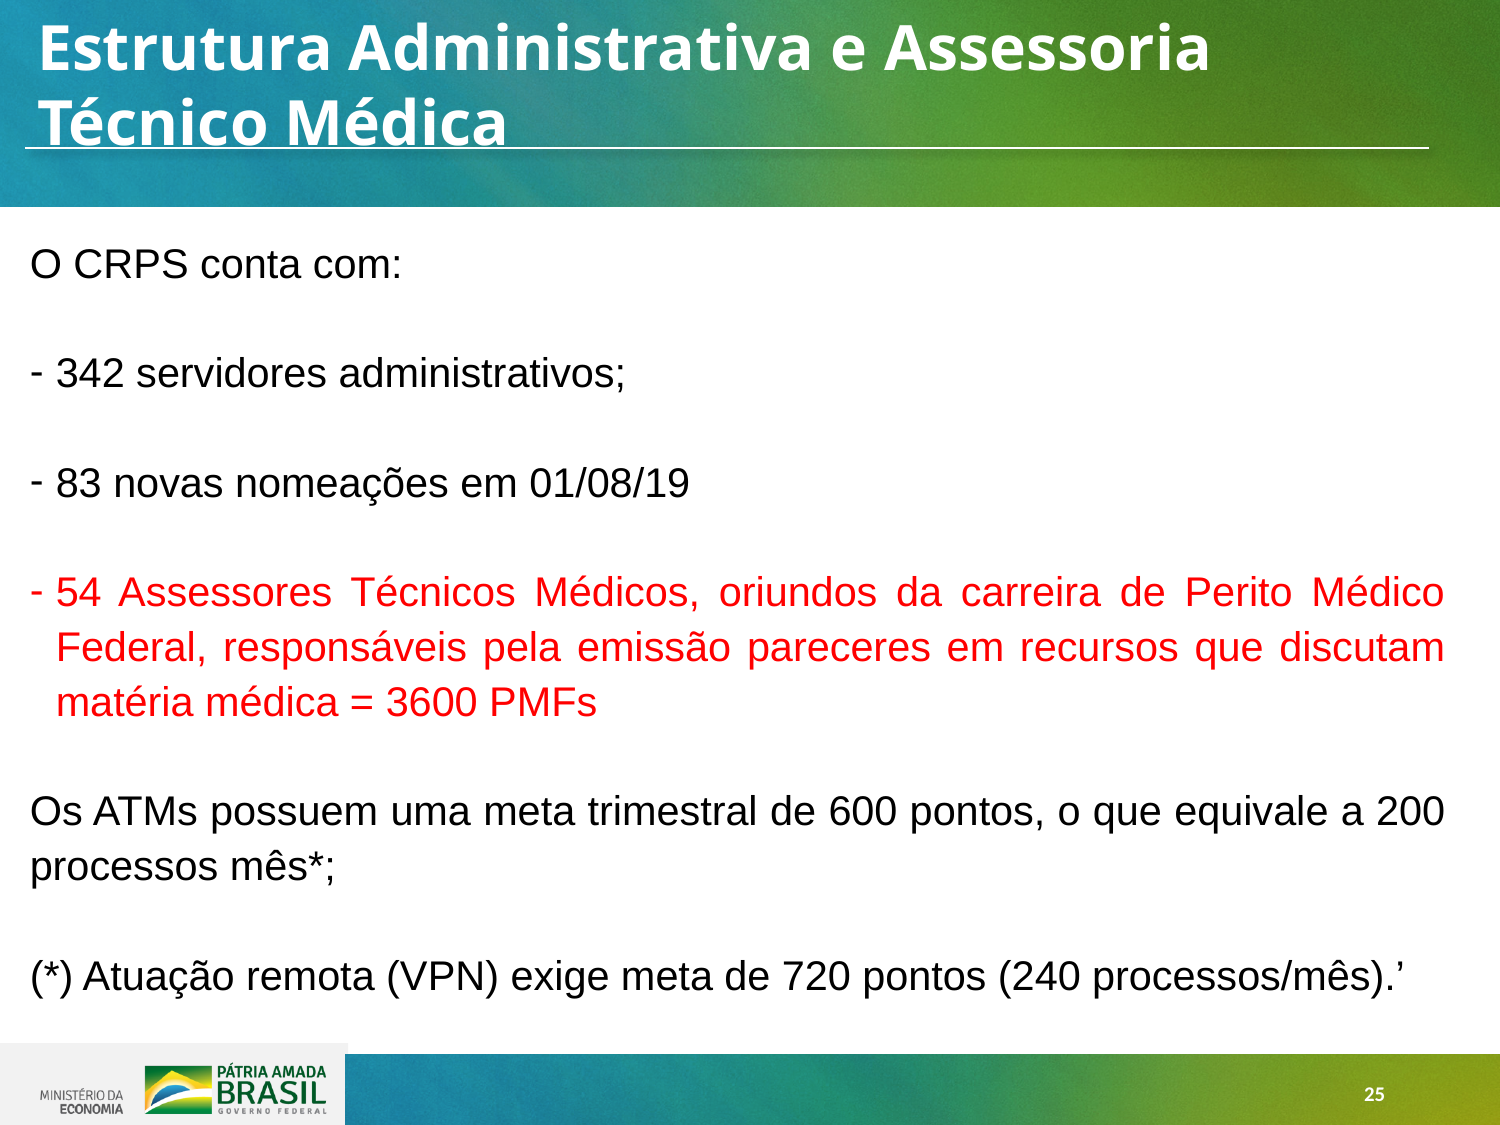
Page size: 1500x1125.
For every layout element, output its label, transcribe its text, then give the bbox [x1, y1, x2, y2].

picture [36, 1052, 330, 1122]
picture [345, 1054, 1500, 1125]
list O CRPS conta com: 342 servidores administrativos; 83 novas nomeações em 01/08/19 54 Assessores Técnicos Médicos, oriundos da carreira de Perito Médico Federal, responsáveis pela emissão pareceres em recursos que discutam matéria médica = 3600 PMFs Os ATMs possuem uma meta trimestral de 600 pontos, o que equivale a 200 processos mês*; (*) Atuação remota (VPN) exige meta de 720 pontos (240 processos/mês).’ [18, 225, 1458, 1017]
picture [0, 0, 1500, 207]
